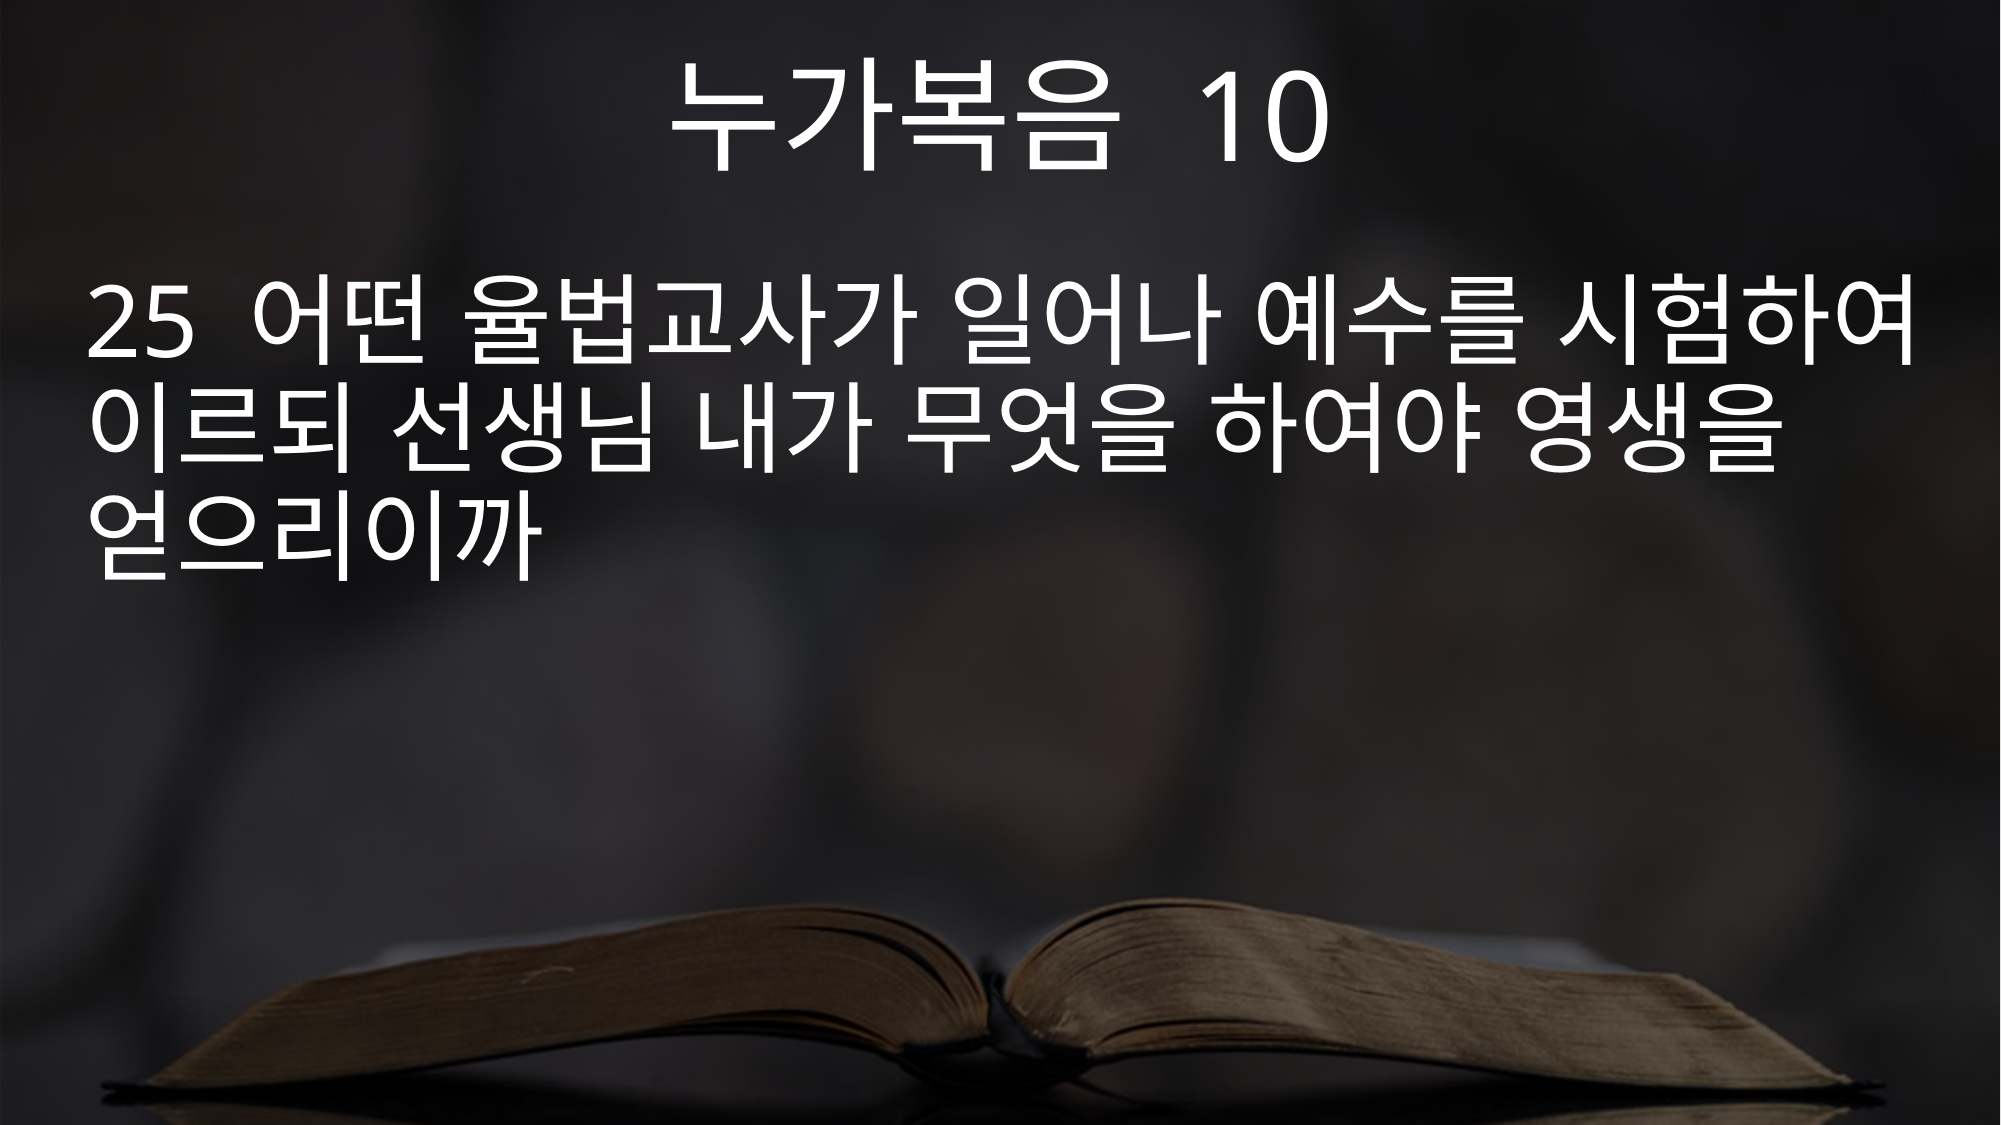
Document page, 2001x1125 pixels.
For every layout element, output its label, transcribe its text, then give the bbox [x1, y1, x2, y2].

list 25 어떤 율법교사가 일어나 예수를 시험하여 이르되 선생님 내가 무엇을 하여야 영생을 얻으리이까 [69, 263, 1953, 423]
picture [0, 0, 2001, 1125]
footer 누가복음 10 [0, 32, 2000, 192]
